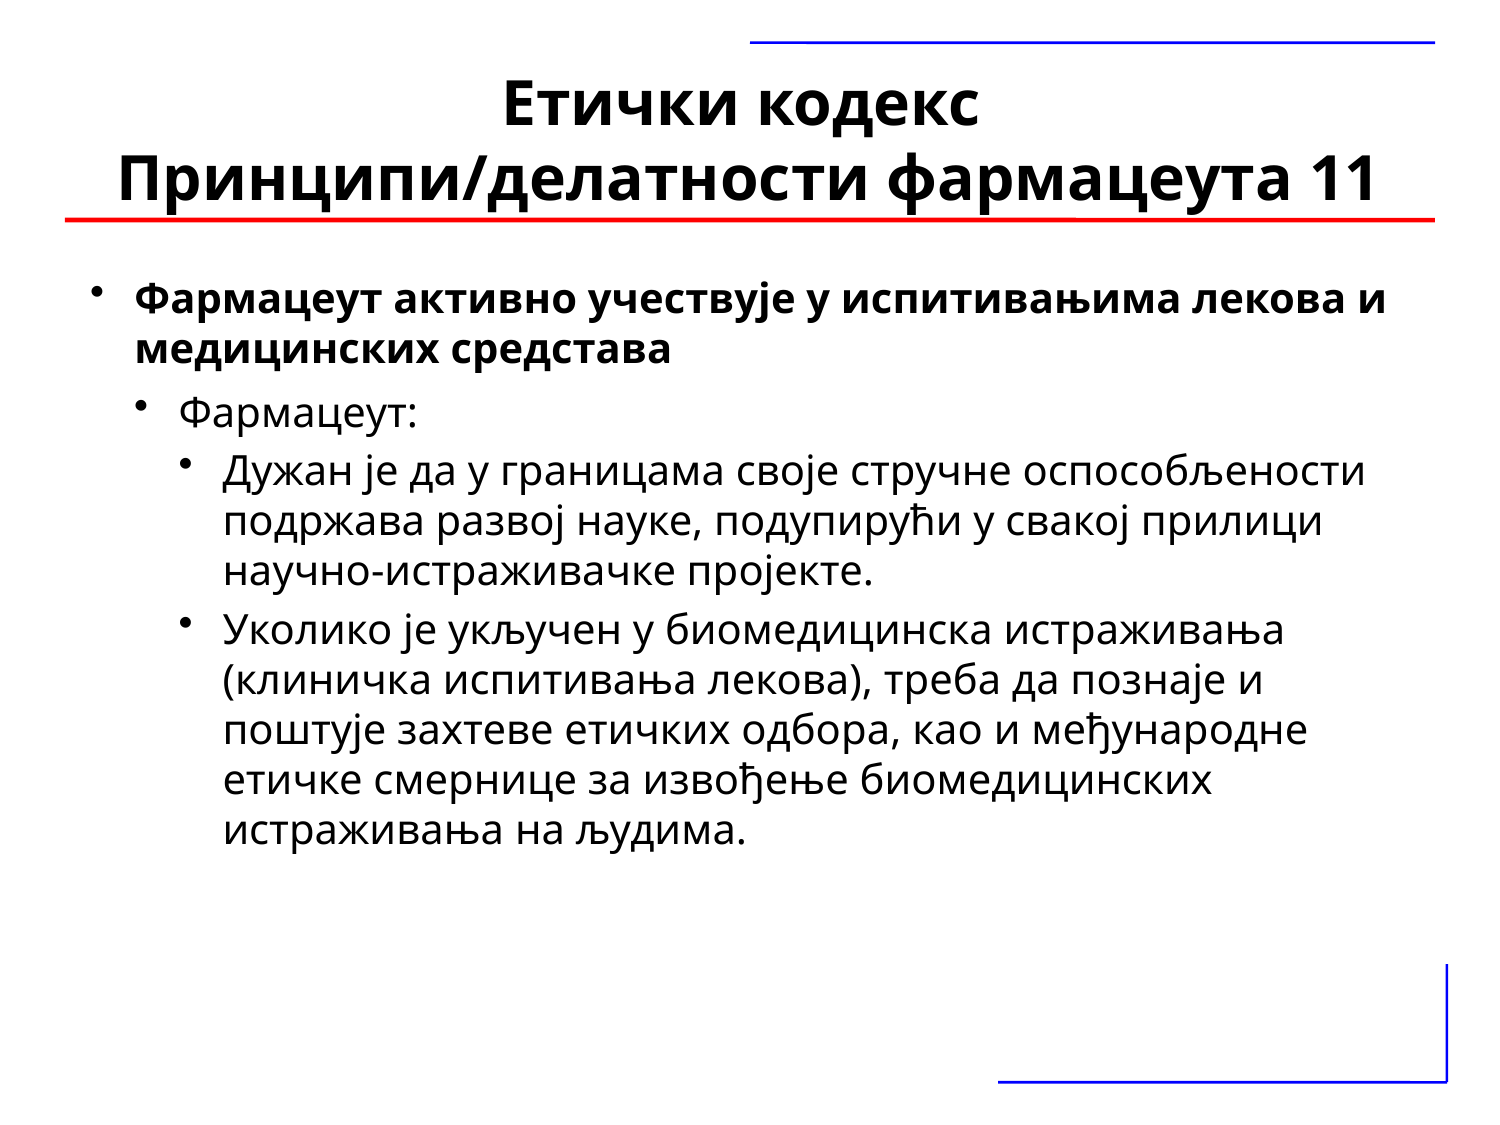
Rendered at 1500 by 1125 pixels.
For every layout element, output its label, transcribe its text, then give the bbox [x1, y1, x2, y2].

text_box Етички кодекс Принципи/делатности фармацеута 11 [75, 20, 1424, 220]
list Фармацеут активно учествује у испитивањима лекова и медицинских средстава Фармацеут: Дужан је да у границама своје стручне оспособљености подржава развој науке, подупирући у свакој прилици научно-истраживачке пројекте. Уколико је укључен у биомедицинска истраживања (клиничка испитивања лекова), треба да познаје и поштује захтеве етичких одбора, као и међународне етичке смернице за извођење биомедицинских истраживања на људима. [74, 263, 1436, 988]
